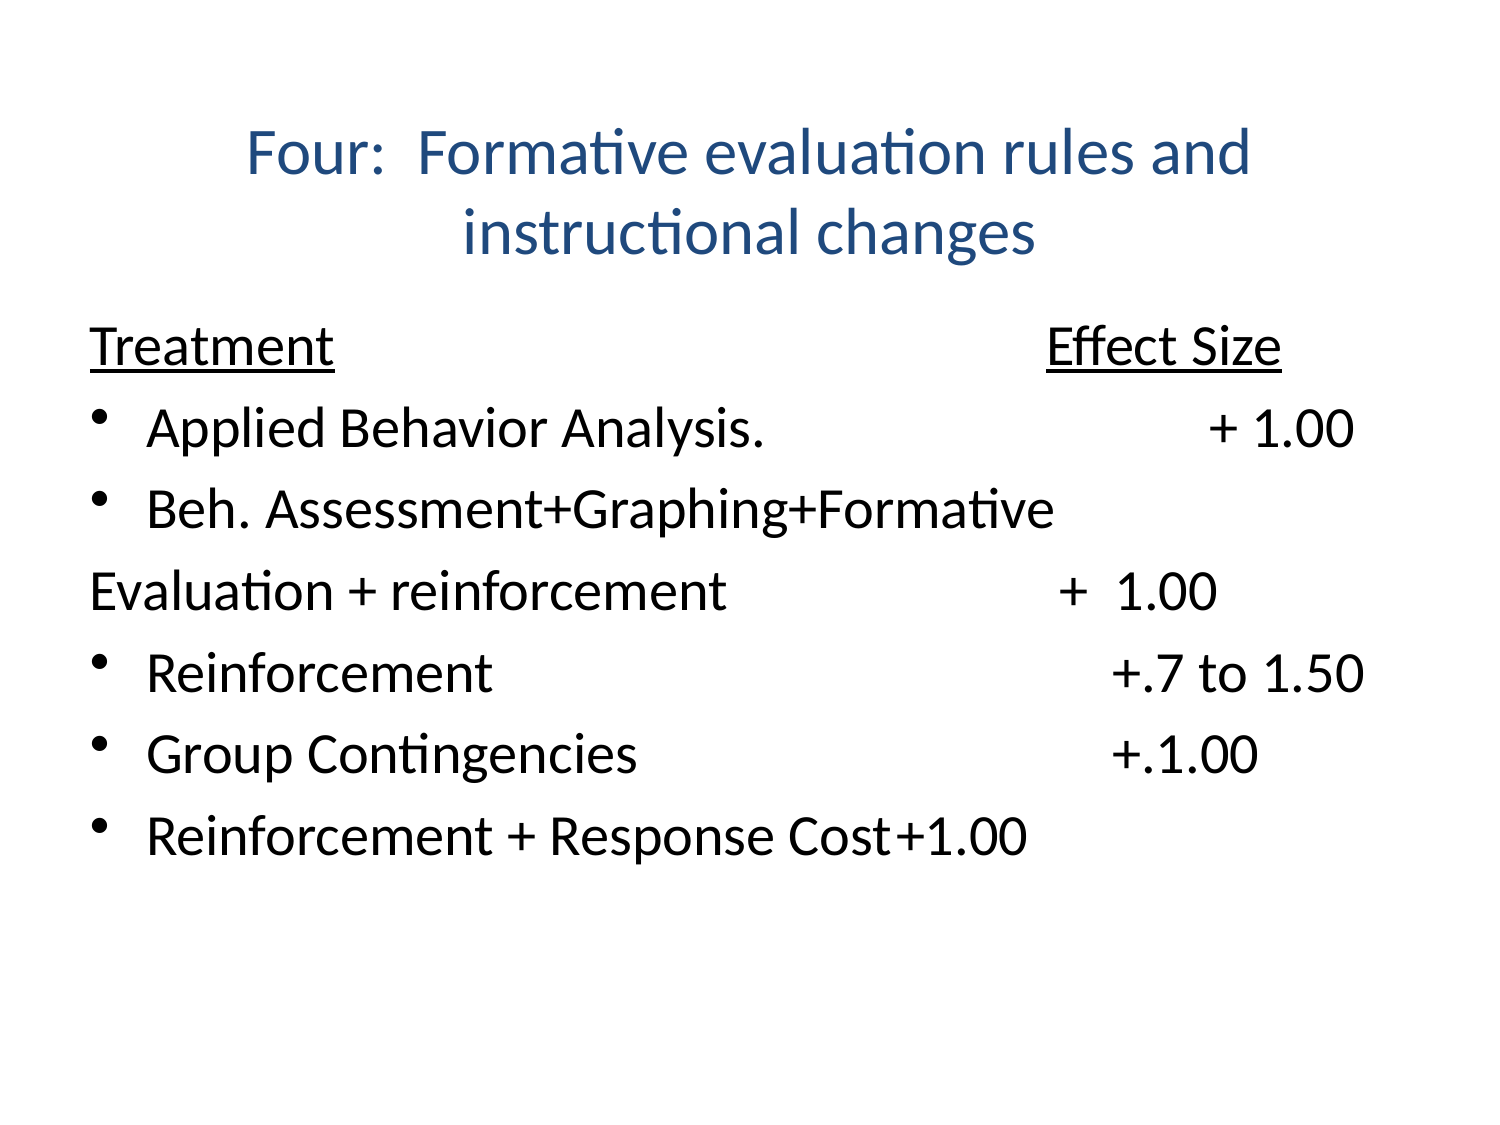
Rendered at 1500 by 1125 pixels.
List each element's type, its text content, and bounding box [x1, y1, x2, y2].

text_box Four: Formative evaluation rules and instructional changes [74, 87, 1425, 275]
text_box Treatment Effect Size Applied Behavior Analysis. + 1.00 Beh. Assessment+Graphing+Formative Evaluation + reinforcement + 1.00 Reinforcement +.7 to 1.50 Group Contingencies +.1.00 Reinforcement + Response Cost +1.00 [74, 299, 1425, 1006]
